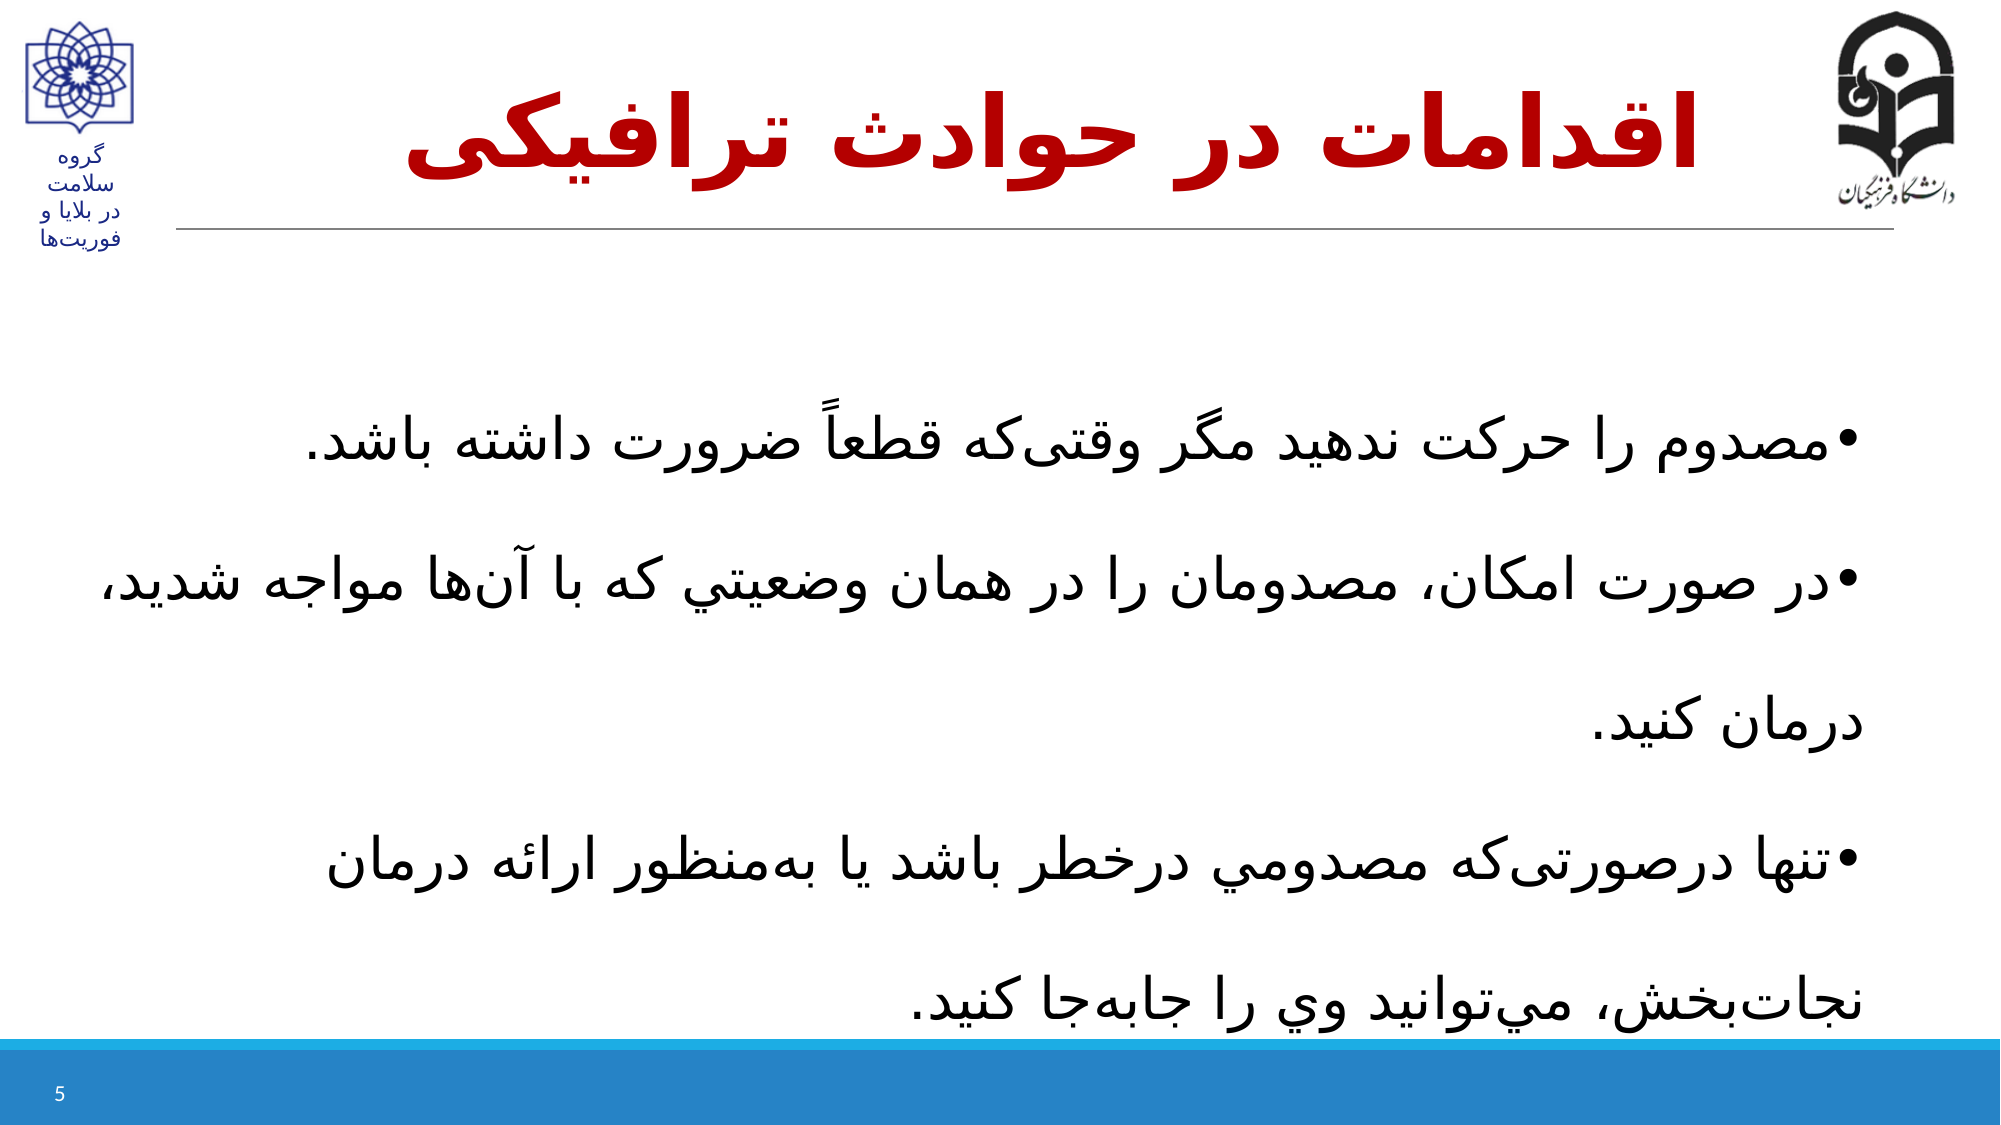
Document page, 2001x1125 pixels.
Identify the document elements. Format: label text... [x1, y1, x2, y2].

title اقدامات در حوادث ترافیکی [177, 47, 1895, 227]
slide_number 5 [12, 1059, 81, 1125]
picture [21, 18, 140, 137]
text_box • مصدوم‌ را حركت‌ ندهيد مگر وقتی‌که‌ قطعاً ضرورت‌ داشته‌ باشد. • در صورت‌ امكان‌، مصدومان‌ را در همان‌ وضعيتي‌ كه‌ با آن‌ها مواجه‌ شديد، درمان‌ كنيد. • تنها درصورتی‌که‌ مصدومي‌ درخطر باشد يا به‌منظور ارائه‌ درمان‌ نجات‌بخش‌، مي‌توانيد وي‌ را جابه‌جا كنيد. [80, 323, 1881, 1039]
picture [1793, 7, 2000, 215]
